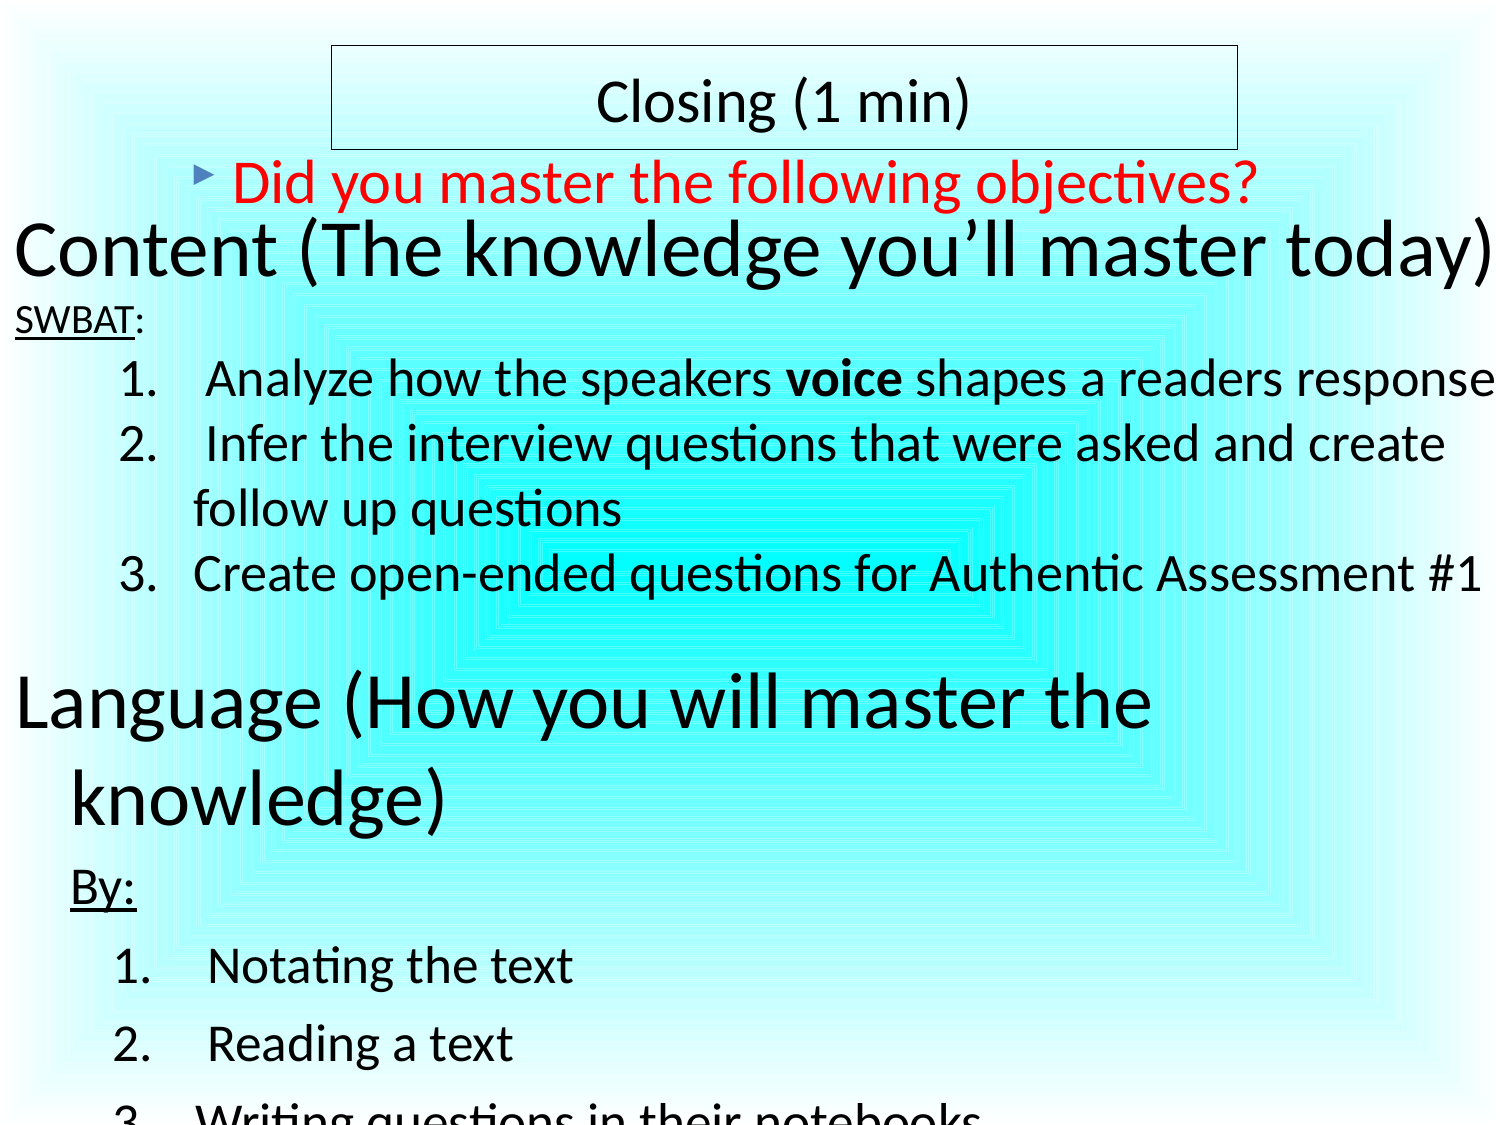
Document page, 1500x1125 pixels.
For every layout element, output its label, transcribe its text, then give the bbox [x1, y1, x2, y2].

title Closing (1 min) [331, 45, 1238, 134]
text_box Did you master the following objectives? [0, 134, 1434, 187]
text_box Language (How you will master the knowledge) By: Notating the text Reading a text Writing questions in their notebooks [0, 685, 1500, 1125]
text_box Content (The knowledge you’ll master today) SWBAT: Analyze how the speakers voice shapes a readers response Infer the interview questions that were asked and create follow up questions Create open-ended questions for Authentic Assessment #1 [0, 187, 1500, 685]
